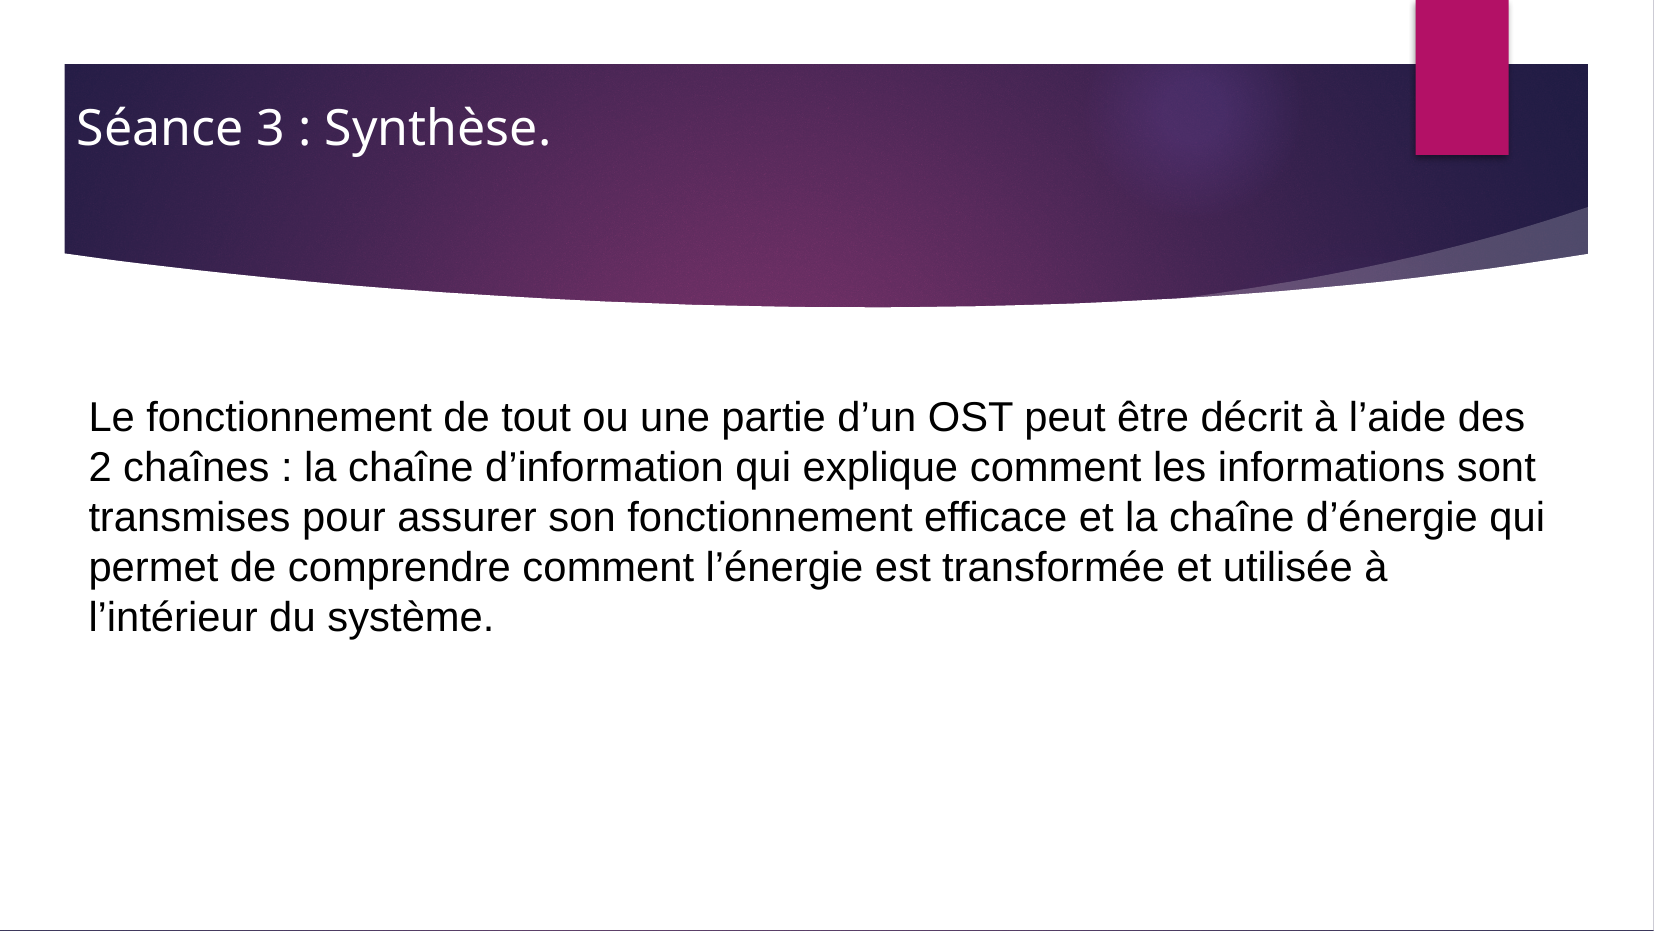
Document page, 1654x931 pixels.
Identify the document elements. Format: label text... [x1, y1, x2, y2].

text_box Le fonctionnement de tout ou une partie d’un OST peut être décrit à l’aide des 2 chaînes : la chaîne d’information qui explique comment les informations sont transmises pour assurer son fonctionnement efficace et la chaîne d’énergie qui permet de comprendre comment l’énergie est transformée et utilisée à l’intérieur du système. [73, 381, 1573, 647]
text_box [1259, 261, 1433, 292]
picture [65, 64, 1588, 307]
picture [65, 64, 1415, 88]
text_box Séance 3 : Synthèse. [62, 88, 1524, 163]
